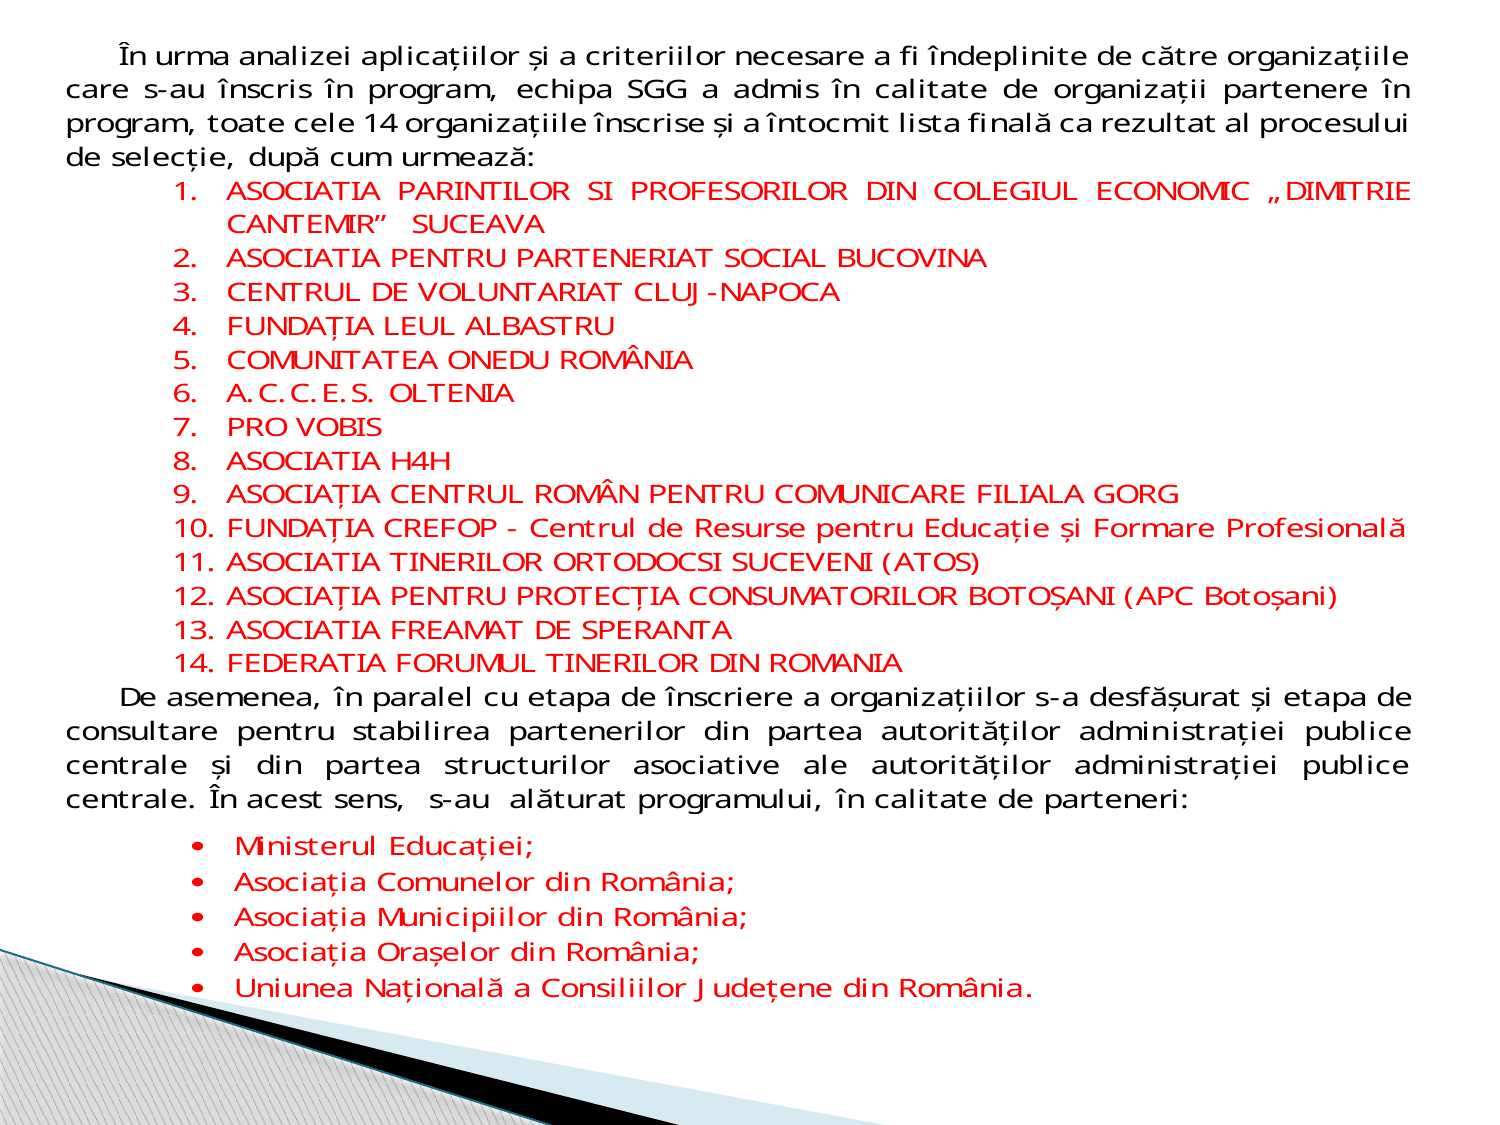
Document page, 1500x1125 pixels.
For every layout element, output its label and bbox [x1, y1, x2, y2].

list [64, 42, 1412, 1095]
